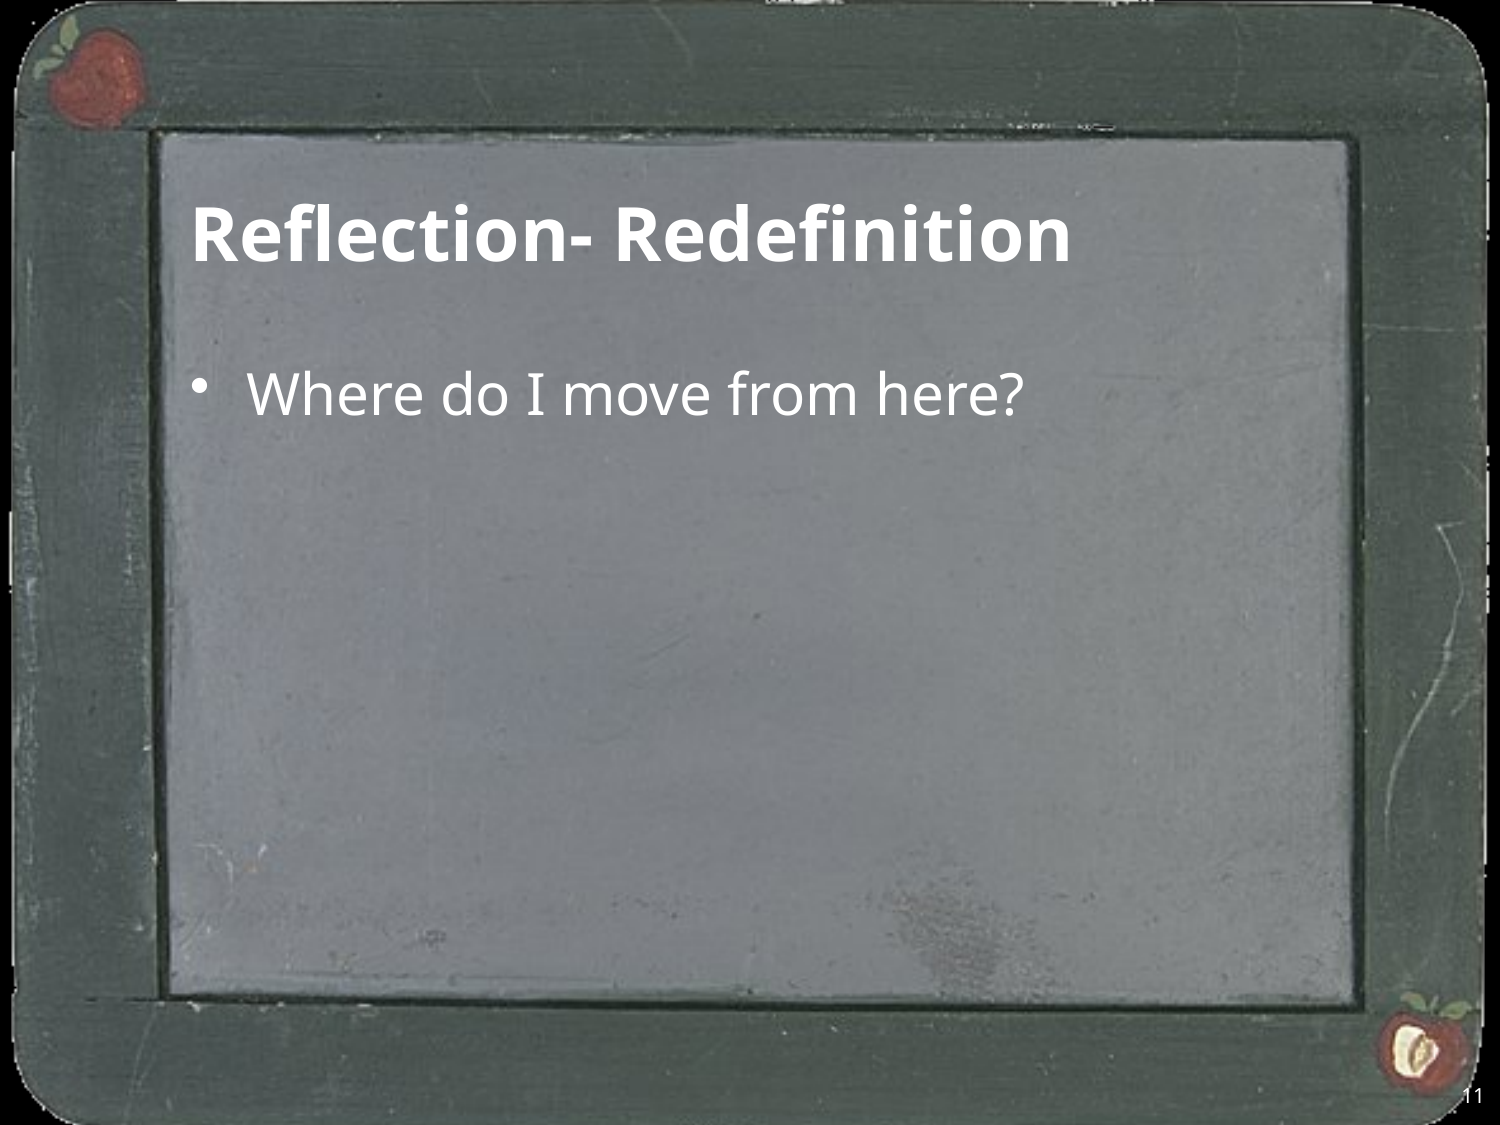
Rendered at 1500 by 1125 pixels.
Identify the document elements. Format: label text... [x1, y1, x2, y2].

title Reflection- Redefinition [174, 137, 1338, 326]
slide_number 11 [1249, 1074, 1500, 1125]
list Where do I move from here? [174, 349, 1338, 976]
picture [0, 0, 1500, 1125]
